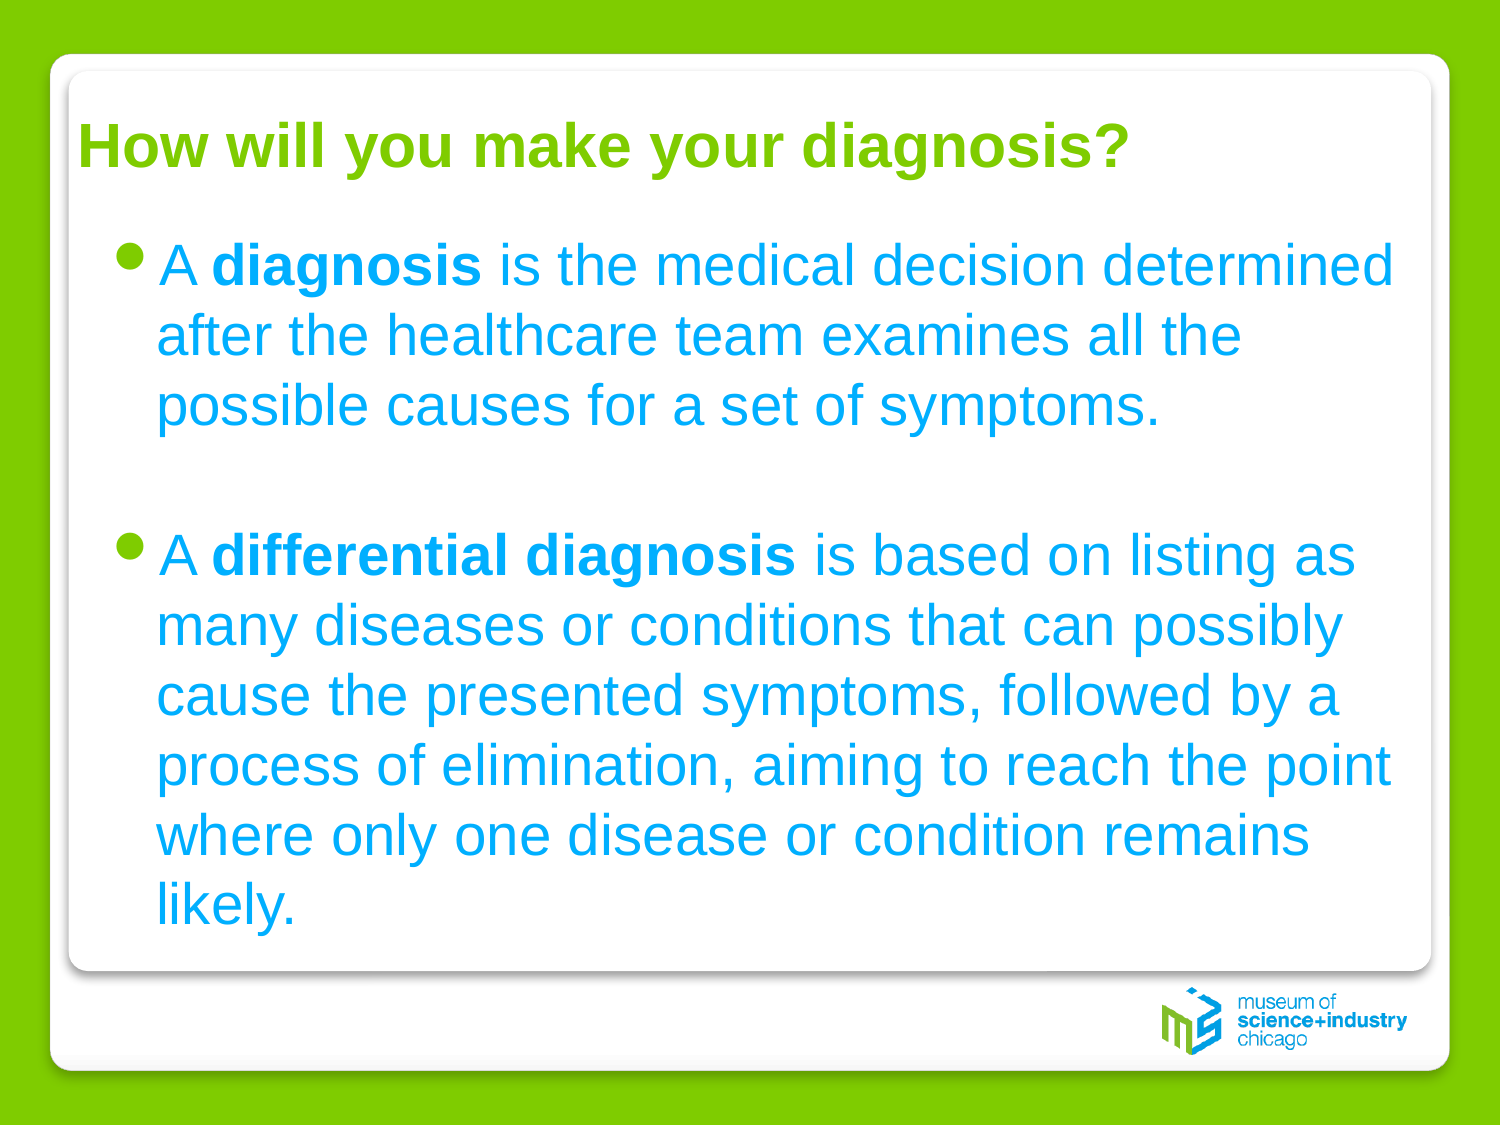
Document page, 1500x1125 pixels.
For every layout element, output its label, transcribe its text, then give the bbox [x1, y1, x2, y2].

picture [1162, 988, 1407, 1055]
list A diagnosis is the medical decision determined after the healthcare team examines all the possible causes for a set of symptoms. A differential diagnosis is based on listing as many diseases or conditions that can possibly cause the presented symptoms, followed by a process of elimination, aiming to reach the point where only one disease or condition remains likely. [82, 212, 1426, 988]
title How will you make your diagnosis? [62, 87, 1438, 188]
